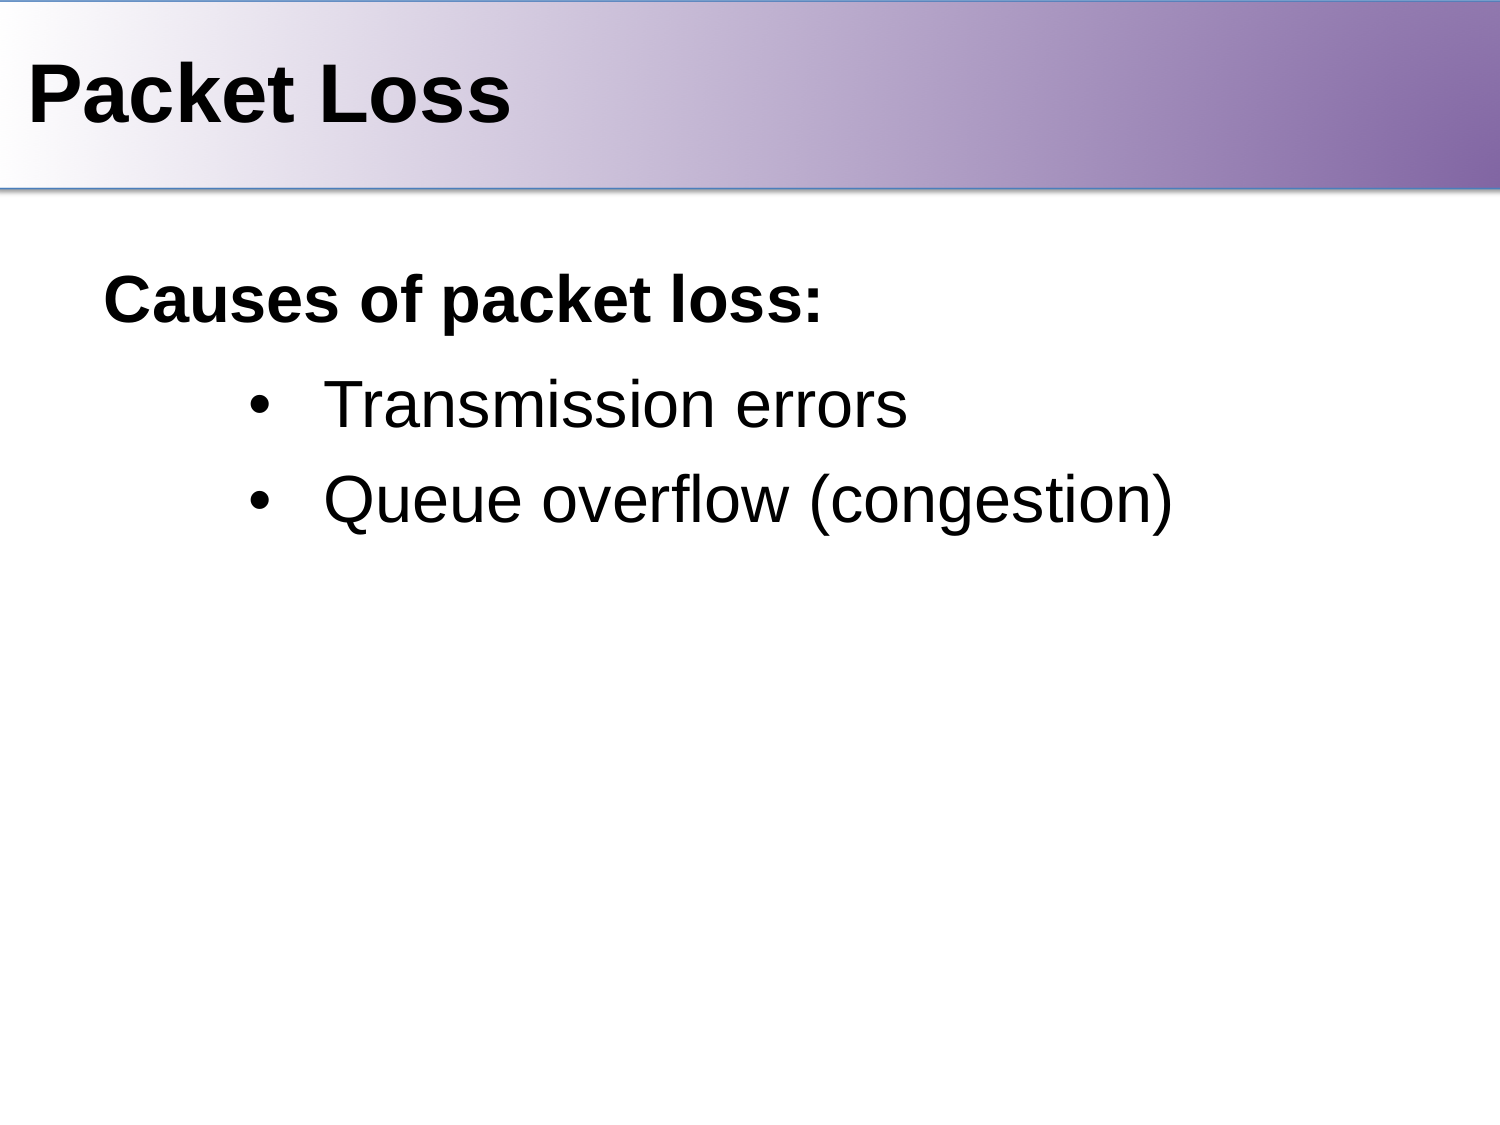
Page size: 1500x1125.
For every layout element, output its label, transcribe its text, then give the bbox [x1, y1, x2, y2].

text_box Causes of packet loss: Transmission errors Queue overflow (congestion) [87, 263, 1438, 993]
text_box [0, 0, 1500, 201]
